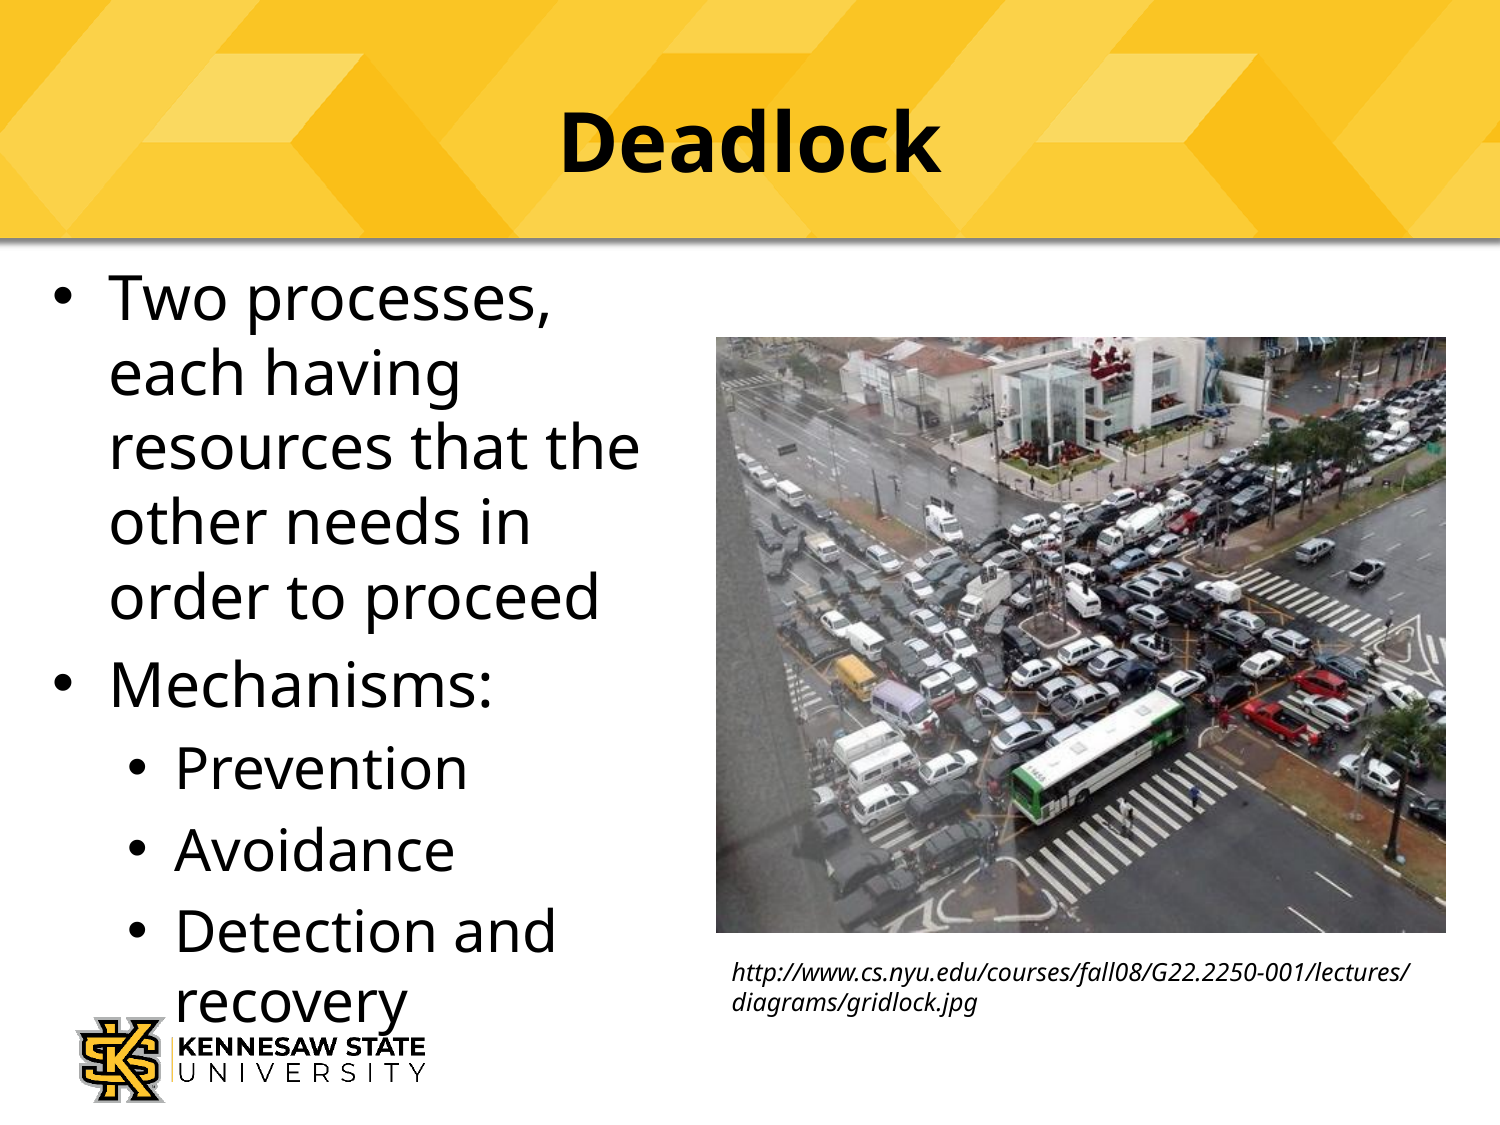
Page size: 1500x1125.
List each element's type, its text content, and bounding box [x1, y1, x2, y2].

list Two processes, each having resources that the other needs in order to proceed Mechanisms: Prevention Avoidance Detection and recovery [37, 249, 675, 1051]
picture [716, 337, 1446, 934]
picture [0, 0, 1500, 251]
text_box http://www.cs.nyu.edu/courses/fall08/G22.2250-001/lectures/diagrams/gridlock.jpg [716, 949, 1468, 1024]
picture [75, 1051, 425, 1103]
title Deadlock [75, 45, 1425, 233]
